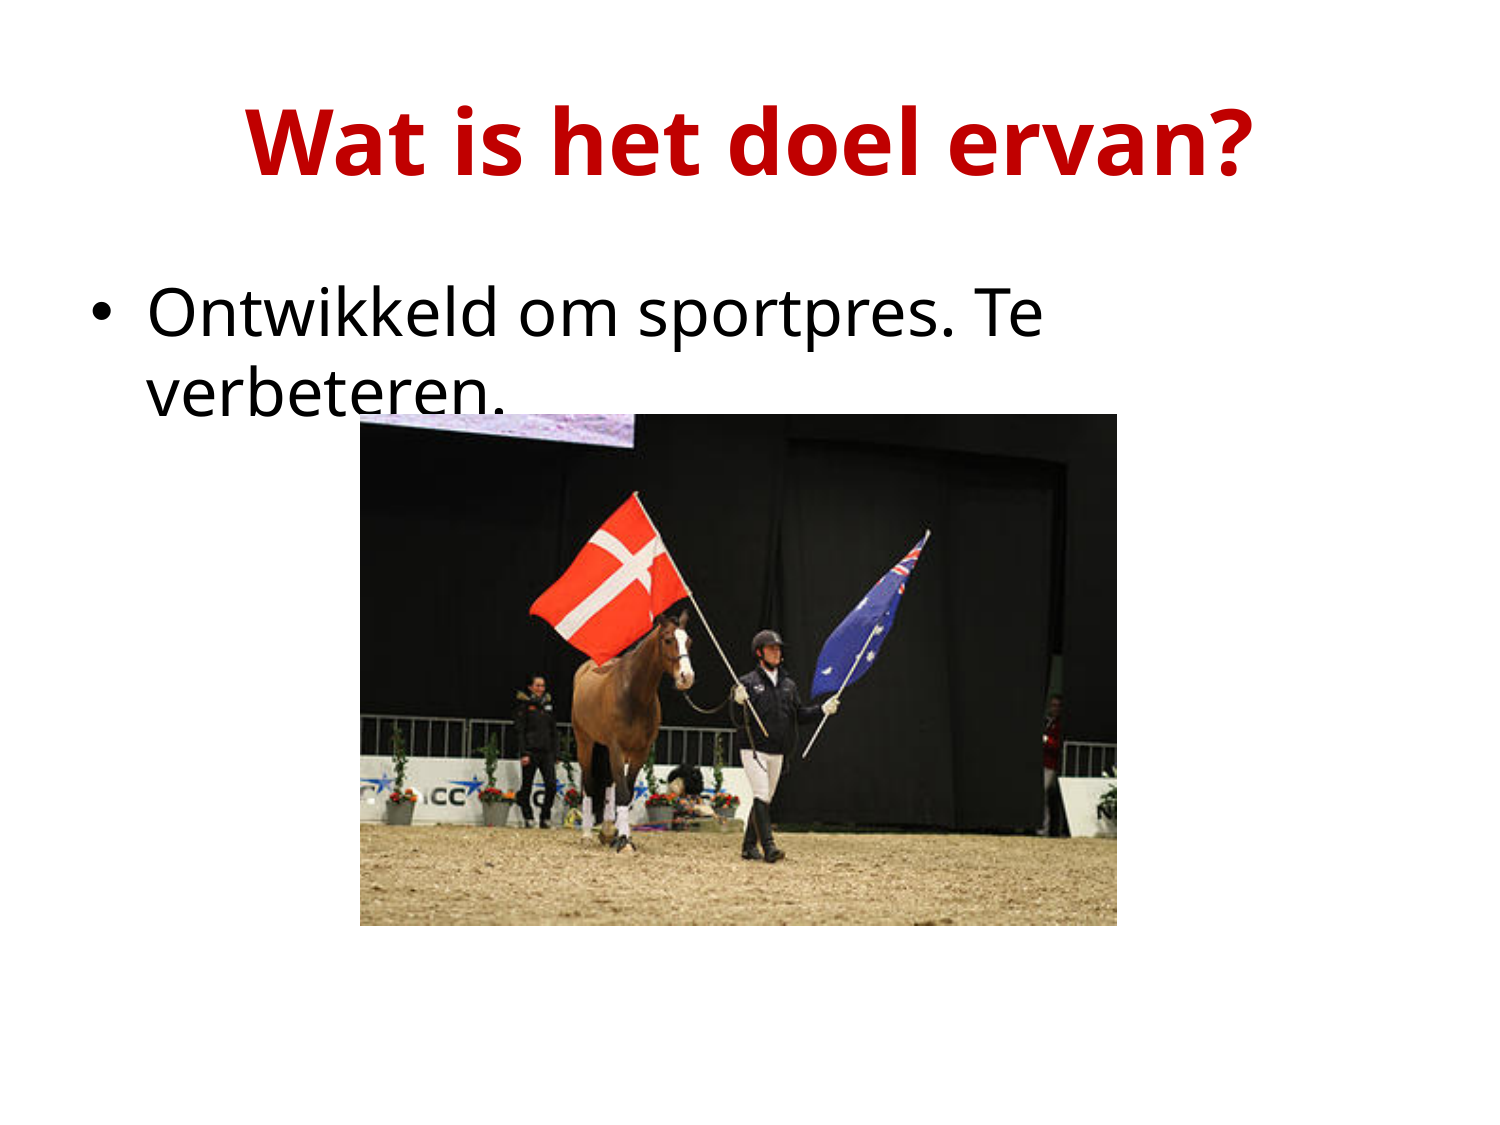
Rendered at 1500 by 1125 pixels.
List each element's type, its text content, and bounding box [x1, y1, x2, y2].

picture [359, 414, 1117, 926]
list Ontwikkeld om sportpres. Te verbeteren. [75, 262, 1425, 1005]
title Wat is het doel ervan? [75, 45, 1425, 233]
